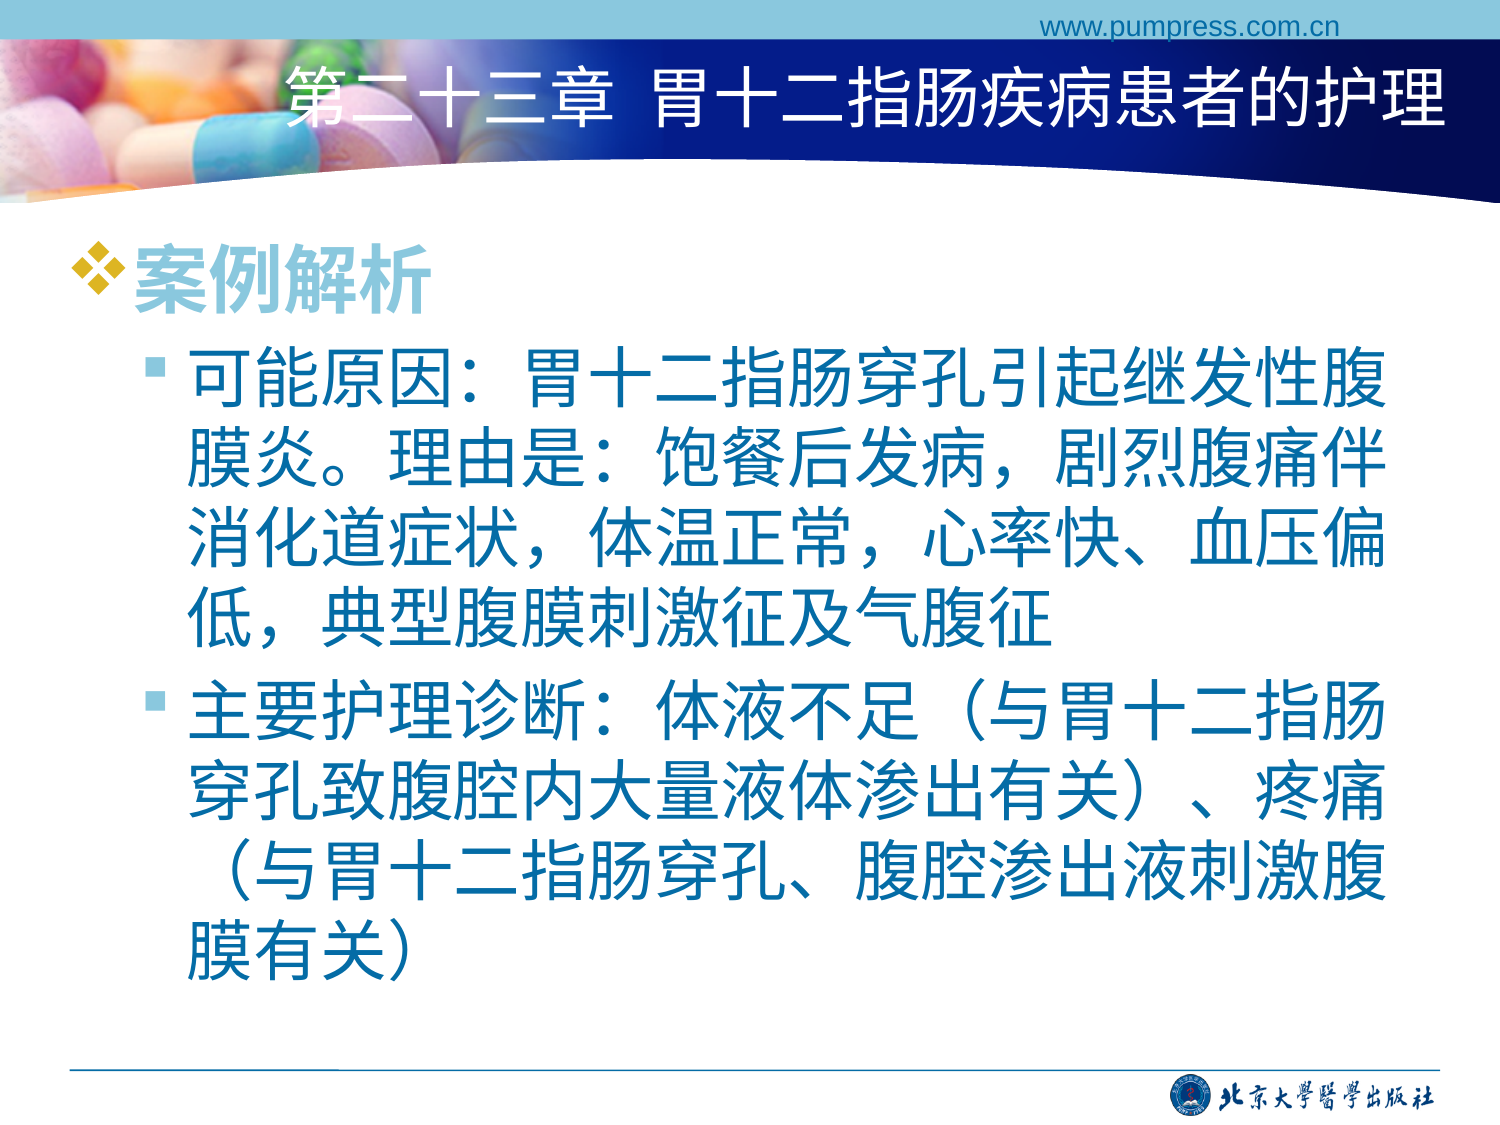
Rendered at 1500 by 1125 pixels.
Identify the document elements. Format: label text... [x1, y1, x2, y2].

title 第二十三章 胃十二指肠疾病患者的护理 [137, 49, 1463, 143]
picture [1170, 1074, 1436, 1118]
slide_number www.pumpress.com.cn [1025, 0, 1463, 38]
picture [0, 40, 1500, 203]
list 案例解析 可能原因：胃十二指肠穿孔引起继发性腹膜炎。理由是：饱餐后发病，剧烈腹痛伴消化道症状，体温正常，心率快、血压偏低，典型腹膜刺激征及气腹征 主要护理诊断：体液不足（与胃十二指肠穿孔致腹腔内大量液体渗出有关）、疼痛（与胃十二指肠穿孔、腹腔渗出液刺激腹膜有关） [49, 224, 1463, 1026]
